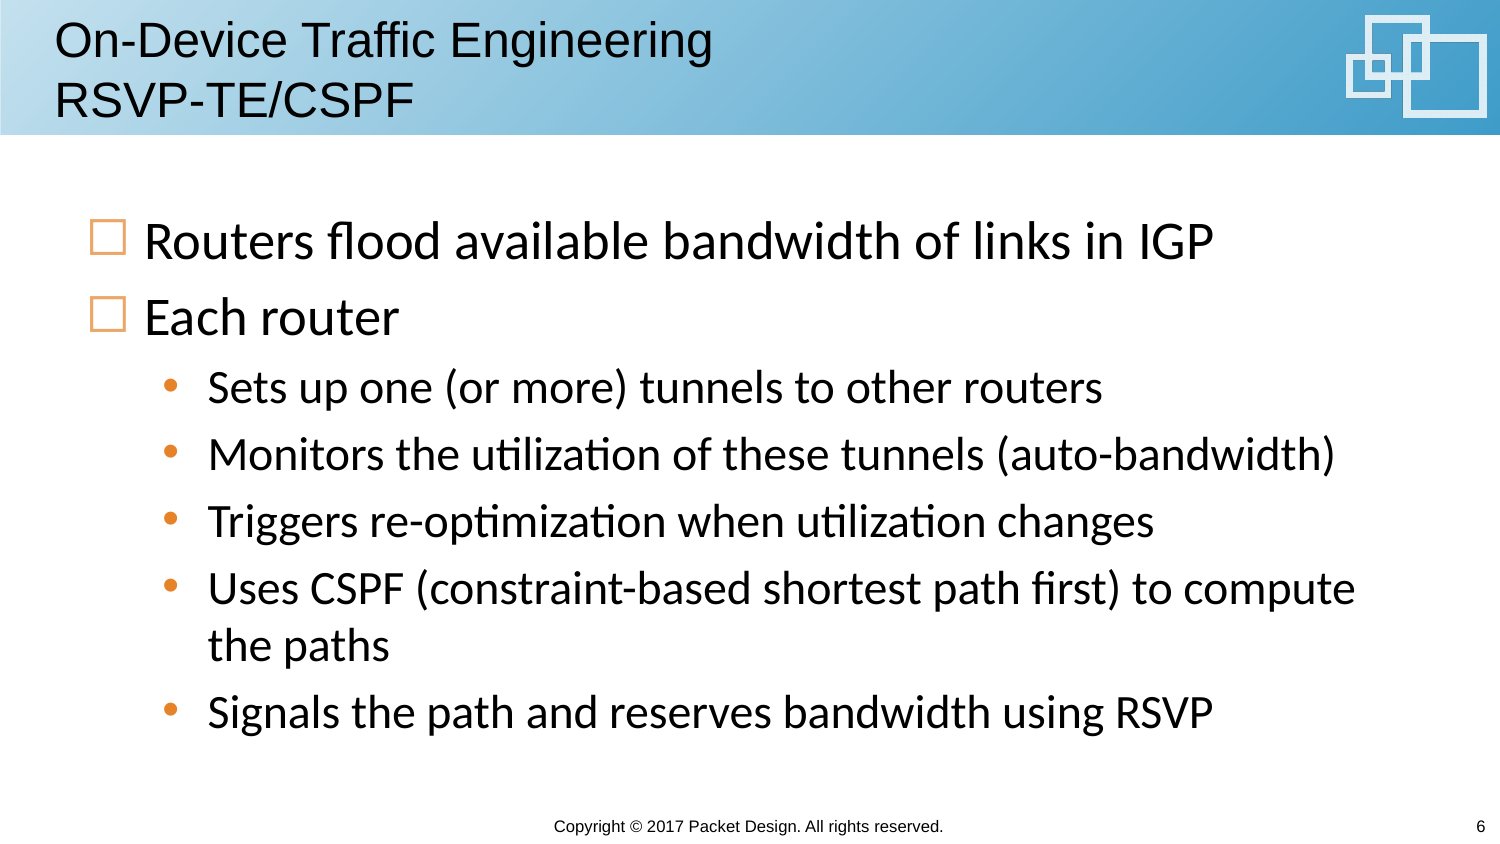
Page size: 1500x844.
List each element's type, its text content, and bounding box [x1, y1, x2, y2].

picture [90, 296, 126, 332]
list Routers flood available bandwidth of links in IGP Each router Sets up one (or more) tunnels to other routers Monitors the utilization of these tunnels (auto-bandwidth) Triggers re-optimization when utilization changes Uses CSPF (constraint-based shortest path first) to compute the paths Signals the path and reserves bandwidth using RSVP [75, 196, 1425, 754]
picture [1370, 15, 1487, 118]
title On-Device Traffic Engineering RSVP-TE/CSPF [39, 0, 1370, 135]
picture [90, 219, 126, 255]
slide_number 6 [1150, 798, 1500, 844]
footer Copyright © 2017 Packet Design. All rights reserved. [495, 798, 1004, 844]
